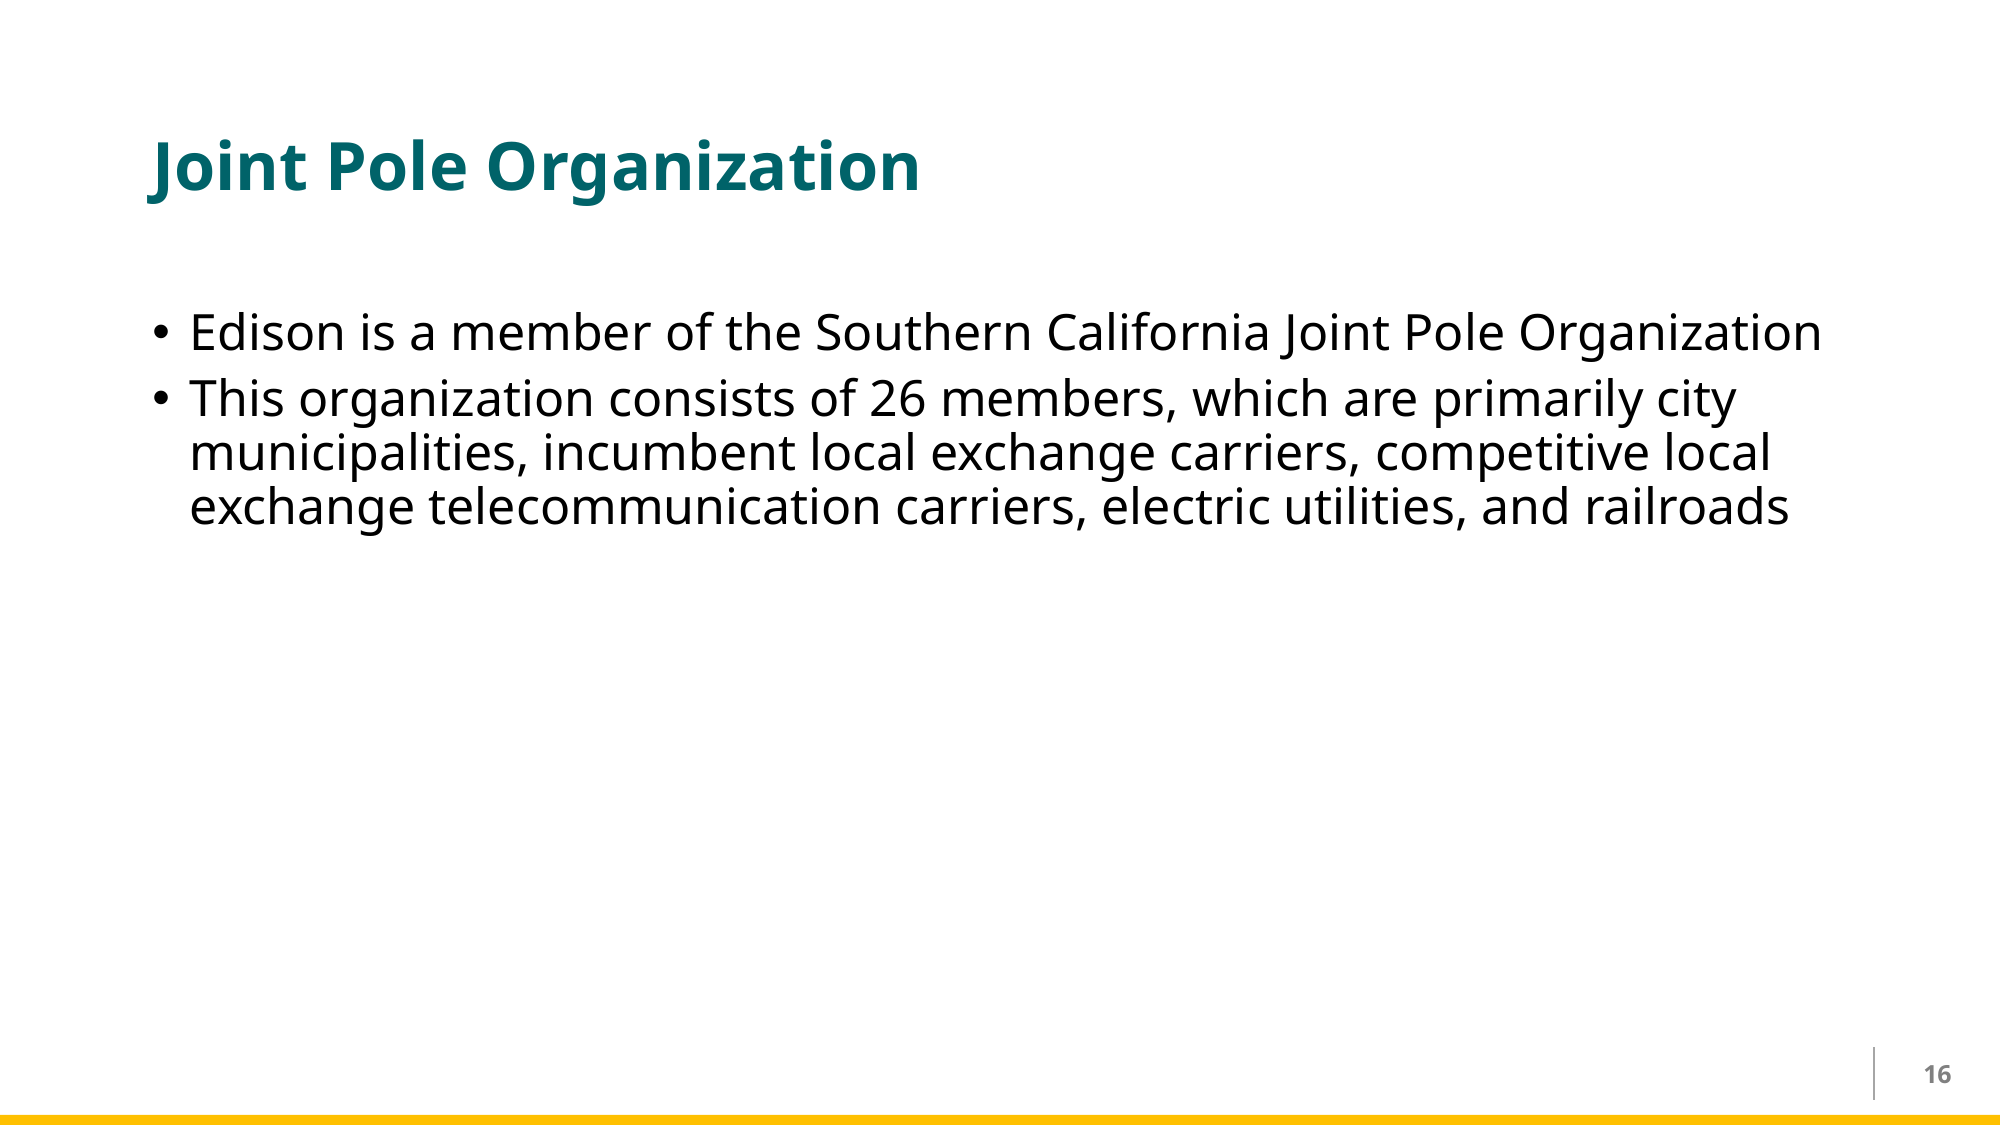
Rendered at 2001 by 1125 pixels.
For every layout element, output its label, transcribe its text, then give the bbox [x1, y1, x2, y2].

title Joint Pole Organization [137, 59, 1863, 278]
list Edison is a member of the Southern California Joint Pole Organization This organization consists of 26 members, which are primarily city municipalities, incumbent local exchange carriers, competitive local exchange telecommunication carriers, electric utilities, and railroads [137, 299, 1863, 1014]
